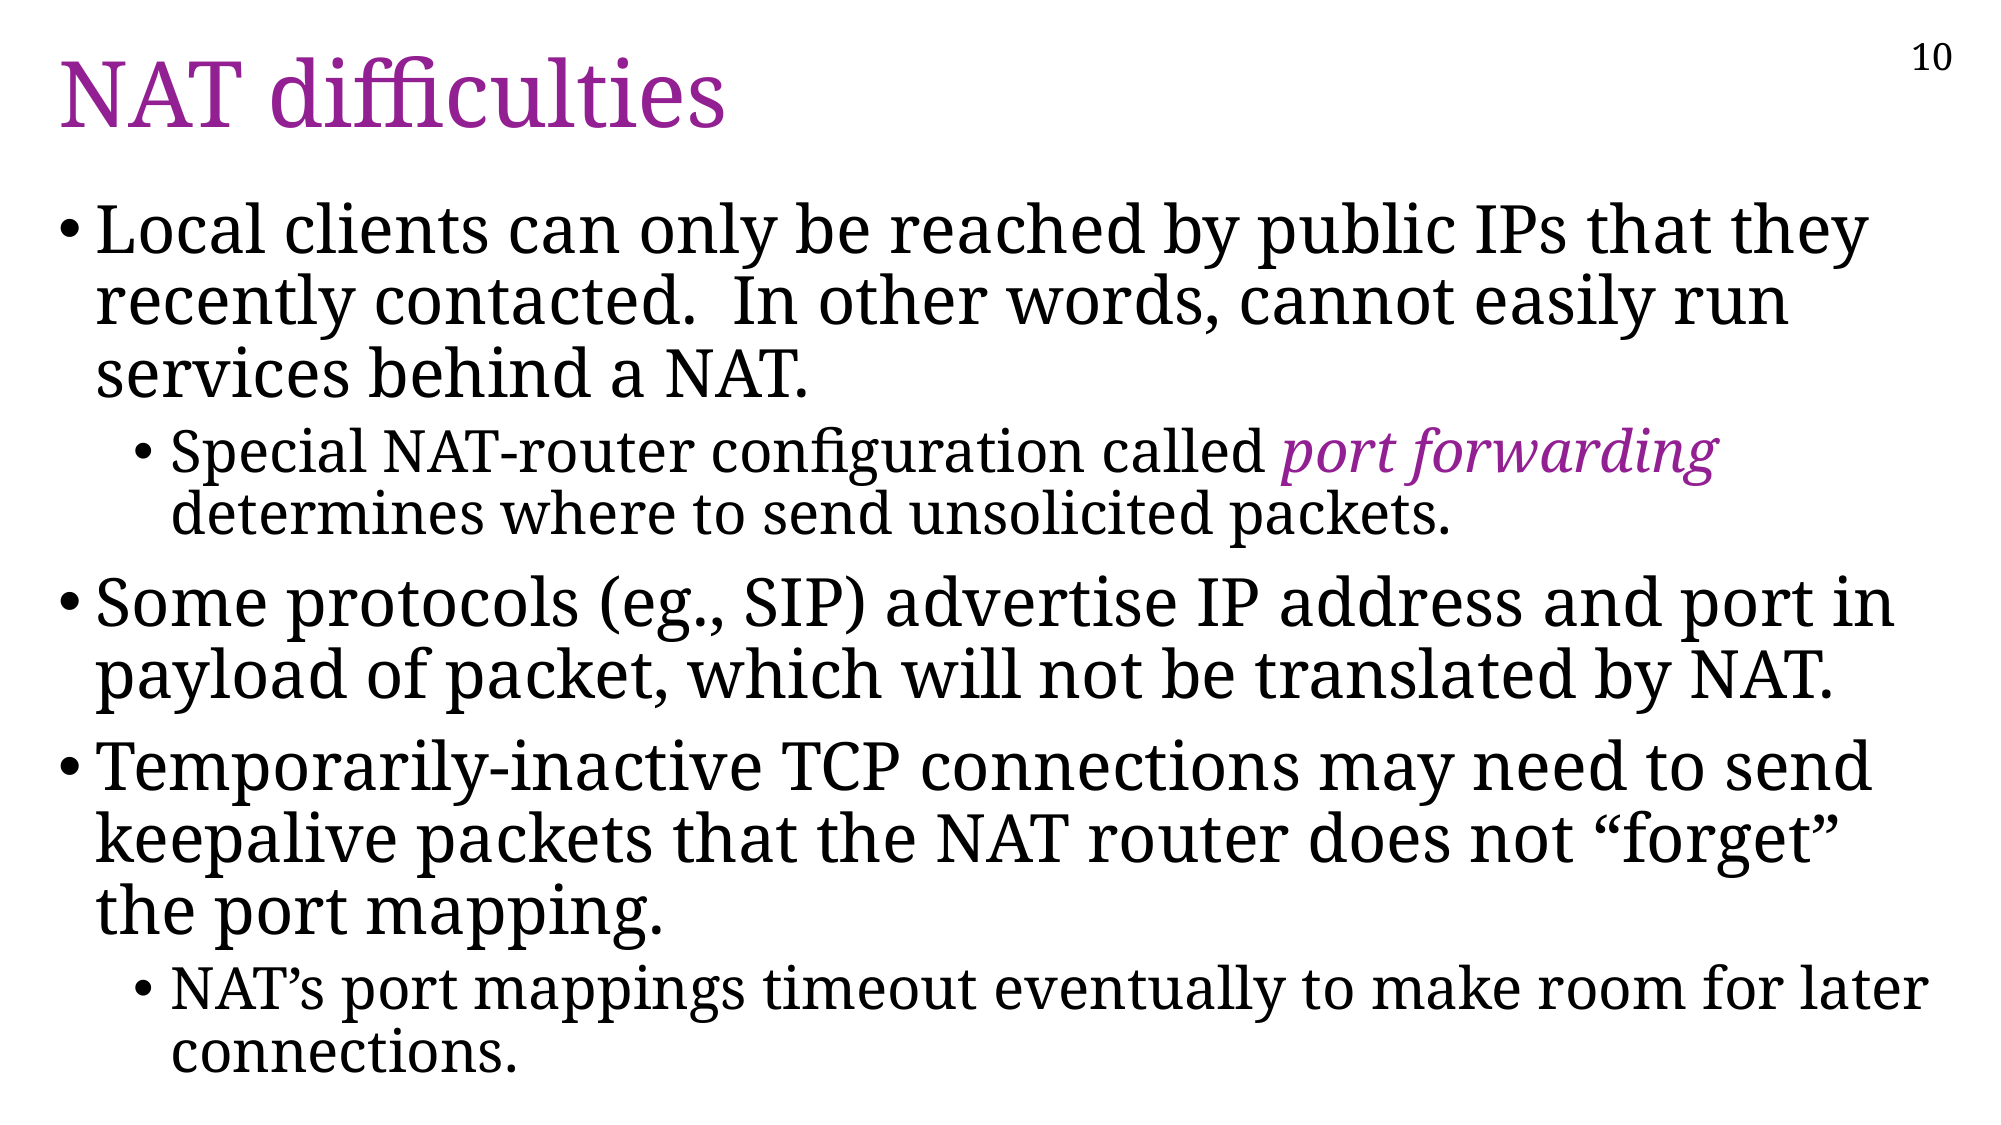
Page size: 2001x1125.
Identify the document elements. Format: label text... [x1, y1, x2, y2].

list Local clients can only be reached by public IPs that they recently contacted. In other words, cannot easily run services behind a NAT. Special NAT-router configuration called port forwarding determines where to send unsolicited packets. Some protocols (eg., SIP) advertise IP address and port in payload of packet, which will not be translated by NAT. Temporarily-inactive TCP connections may need to send keepalive packets that the NAT router does not “forget” the port mapping. NAT’s port mappings timeout eventually to make room for later connections. [43, 188, 1953, 1106]
title NAT difficulties [43, 25, 1953, 171]
